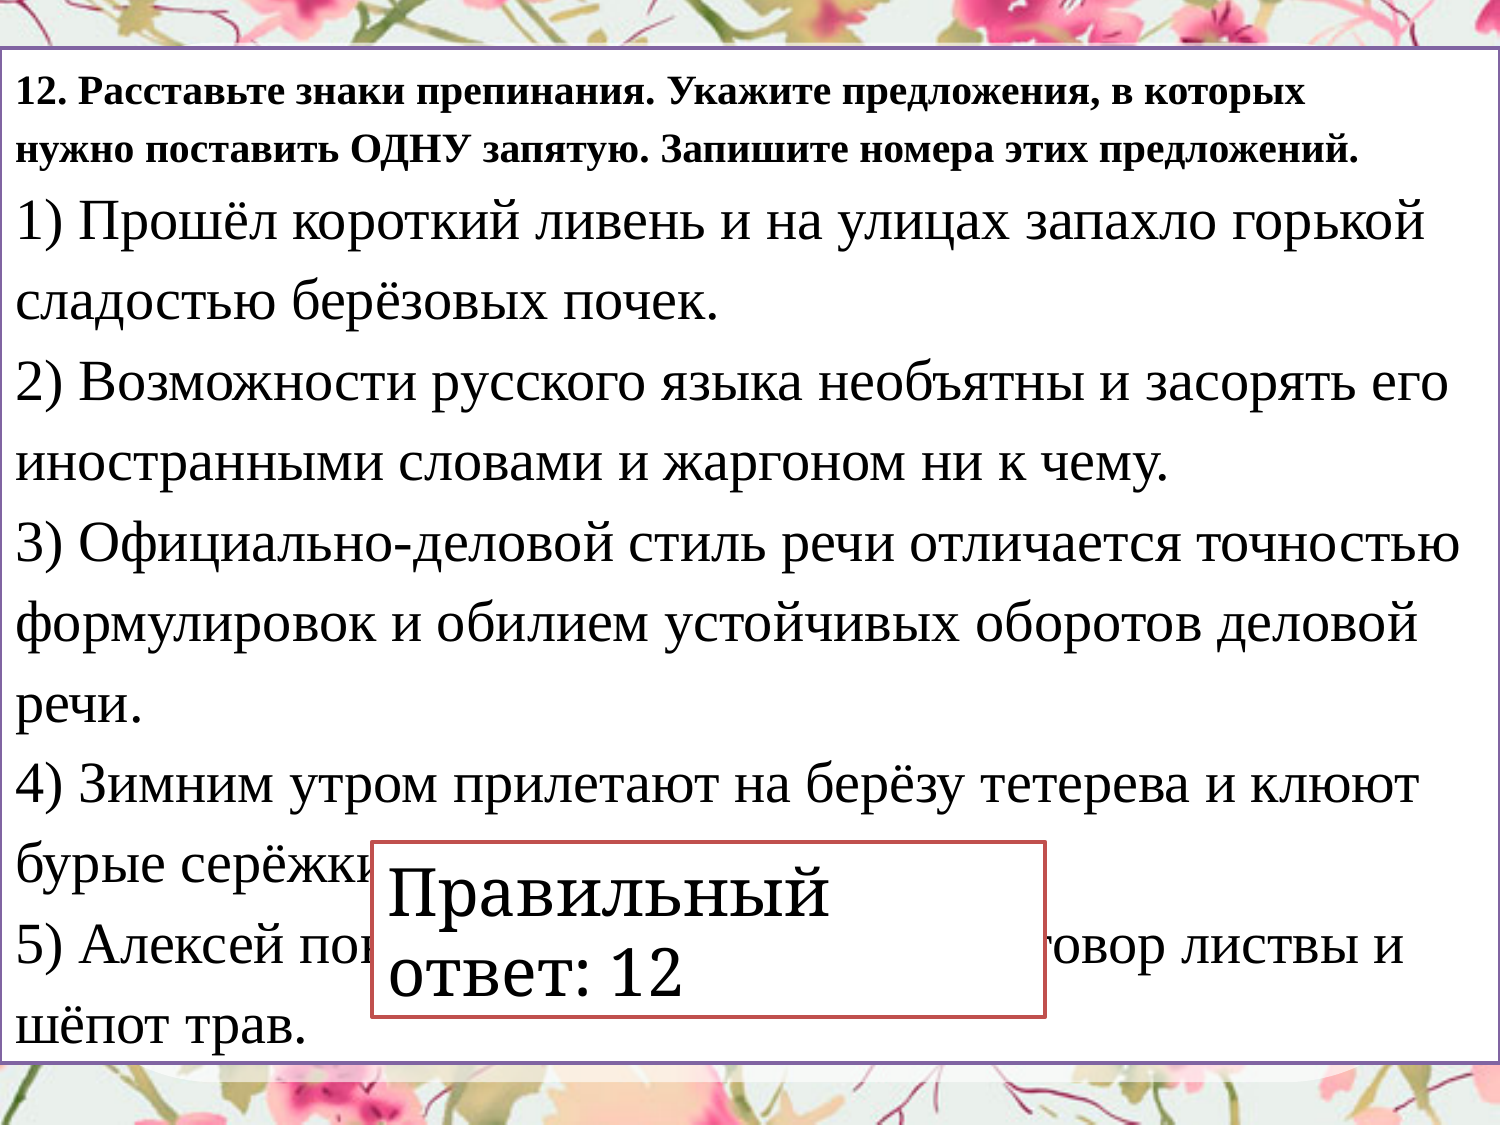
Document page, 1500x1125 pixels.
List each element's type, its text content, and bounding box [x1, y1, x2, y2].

picture [0, 0, 1500, 46]
text_box Правильный ответ: 12 [370, 840, 1047, 1019]
text_box 12. Расставьте знаки препинания. Укажите предложения, в которых нужно поставить ОДНУ запятую. Запишите номера этих предложений. 1) Прошёл короткий ливень и на улицах запахло горькой сладостью берёзовых почек. 2) Возможности русского языка необъятны и засорять его иностранными словами и жаргоном ни к чему. 3) Официально-деловой стиль речи отличается точностью формулировок и обилием устойчивых оборотов деловой речи. 4) Зимним утром прилетают на берёзу тетерева и клюют бурые серёжки. 5) Алексей понимал и журчание ручья и говор листвы и шёпот трав. [0, 46, 1500, 1065]
picture [0, 1065, 1500, 1125]
